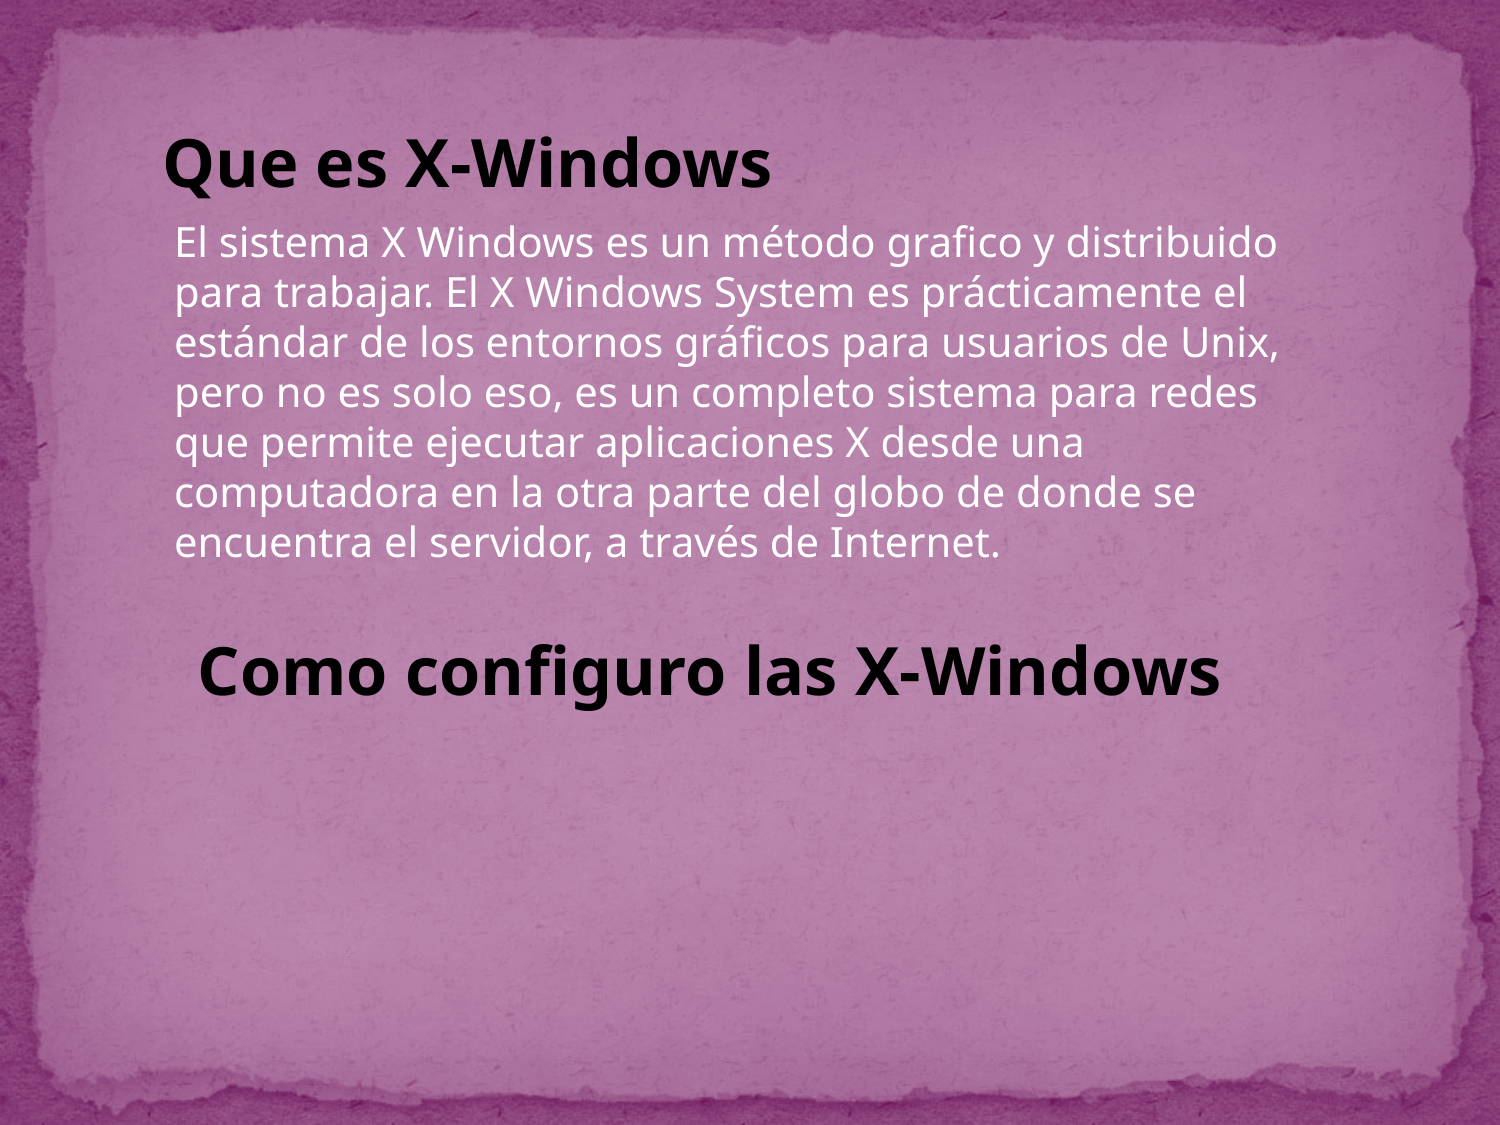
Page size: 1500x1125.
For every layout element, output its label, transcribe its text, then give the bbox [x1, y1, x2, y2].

text_box El sistema X Windows es un método grafico y distribuido para trabajar. El X Windows System es prácticamente el estándar de los entornos gráficos para usuarios de Unix, pero no es solo eso, es un completo sistema para redes que permite ejecutar aplicaciones X desde una computadora en la otra parte del globo de donde se encuentra el servidor, a través de Internet. [159, 208, 1353, 573]
text_box Como configuro las X-Windows [182, 621, 1353, 717]
text_box Que es X-Windows [147, 113, 917, 209]
